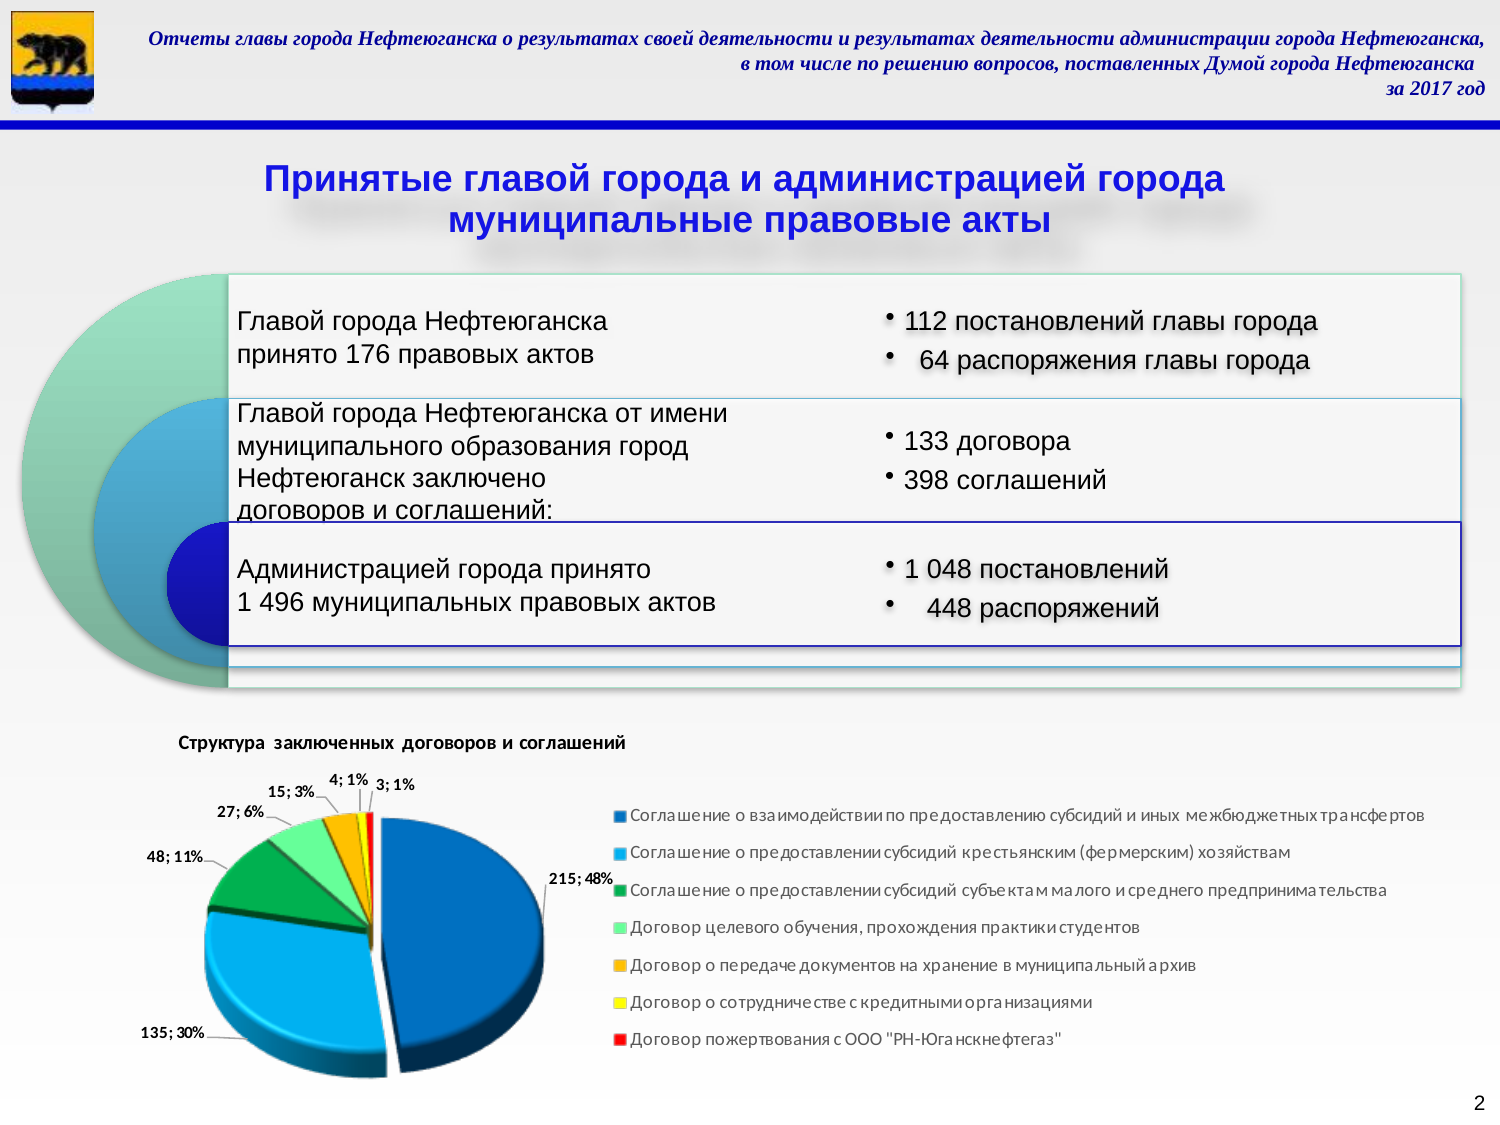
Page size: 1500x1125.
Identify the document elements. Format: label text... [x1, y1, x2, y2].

text_box Принятые главой города и администрацией города муниципальные правовые акты [0, 143, 1500, 256]
slide_number 2 [1448, 1082, 1500, 1125]
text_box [844, 396, 1462, 504]
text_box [85, 683, 1443, 1125]
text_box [21, 273, 1462, 688]
picture [11, 11, 94, 115]
text_box Отчеты главы города Нефтеюганска о результатах своей деятельности и результатах деятельности администрации города Нефтеюганска, в том числе по решению вопросов, поставленных Думой города Нефтеюганска за 2017 год [128, 17, 1500, 108]
